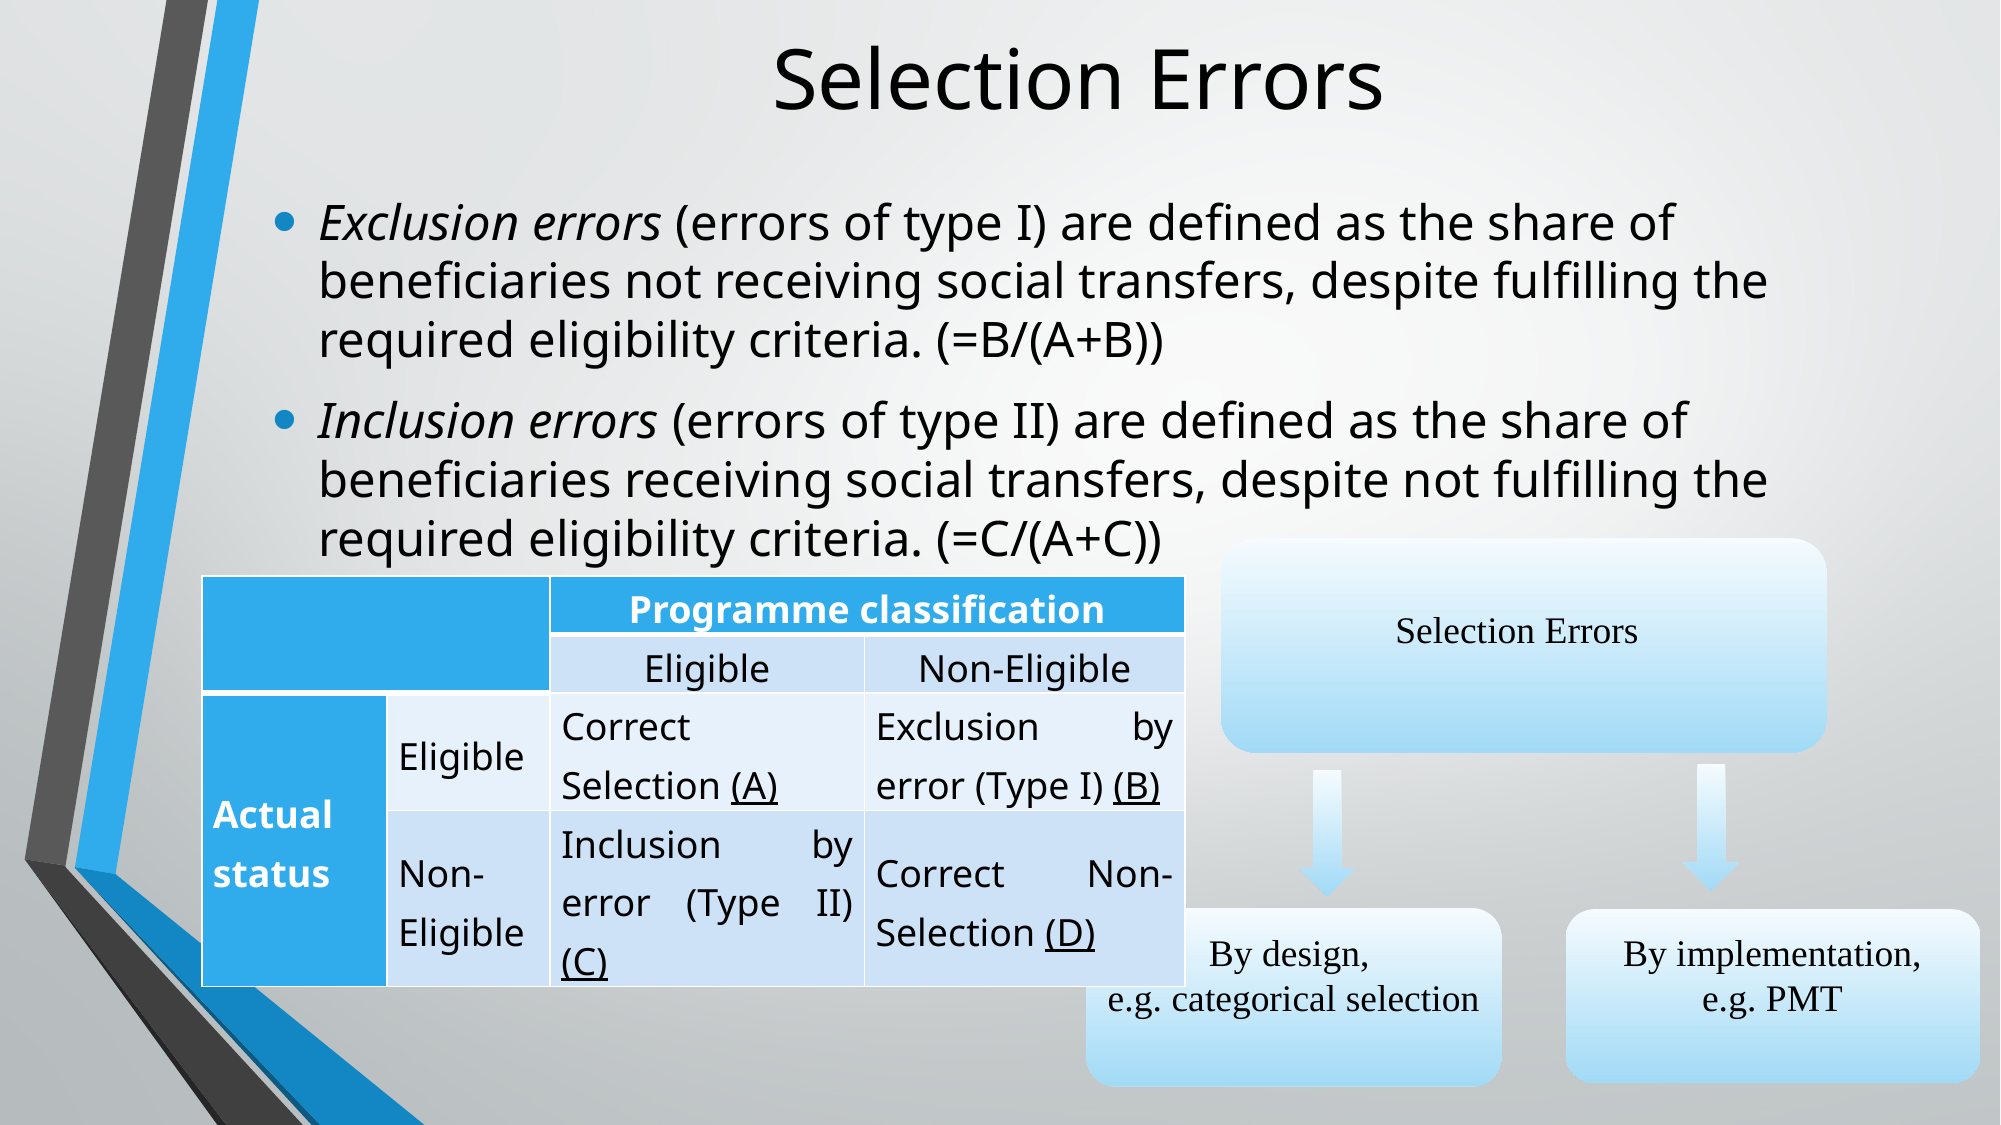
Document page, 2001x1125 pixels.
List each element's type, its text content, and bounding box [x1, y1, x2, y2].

table_cell Exclusion by error (Type I) (B) [865, 694, 1079, 810]
table_cell Eligible [551, 637, 864, 692]
list Exclusion errors (errors of type I) are defined as the share of beneficiaries not receiving social transfers, despite fulfilling the required eligibility criteria. (=B/(A+B)) Inclusion errors (errors of type II) are defined as the share of beneficiaries receiving social transfers, despite not fulfilling the required eligibility criteria. (=C/(A+C)) [257, 183, 1850, 575]
table_cell Non-Eligible [388, 811, 549, 986]
table_cell Inclusion by error (Type II) (C) [551, 811, 864, 986]
table_cell Correct Non-Selection (D) [865, 811, 1079, 986]
table_cell Correct Selection (A) [551, 694, 864, 810]
table_header Programme classification [551, 577, 1079, 632]
table_cell Actual status [203, 696, 386, 986]
table_cell Non-Eligible [865, 637, 1079, 692]
table_cell Eligible [388, 696, 549, 810]
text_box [1079, 537, 1985, 1087]
title Selection Errors [257, 0, 1902, 152]
table_header [203, 577, 549, 690]
